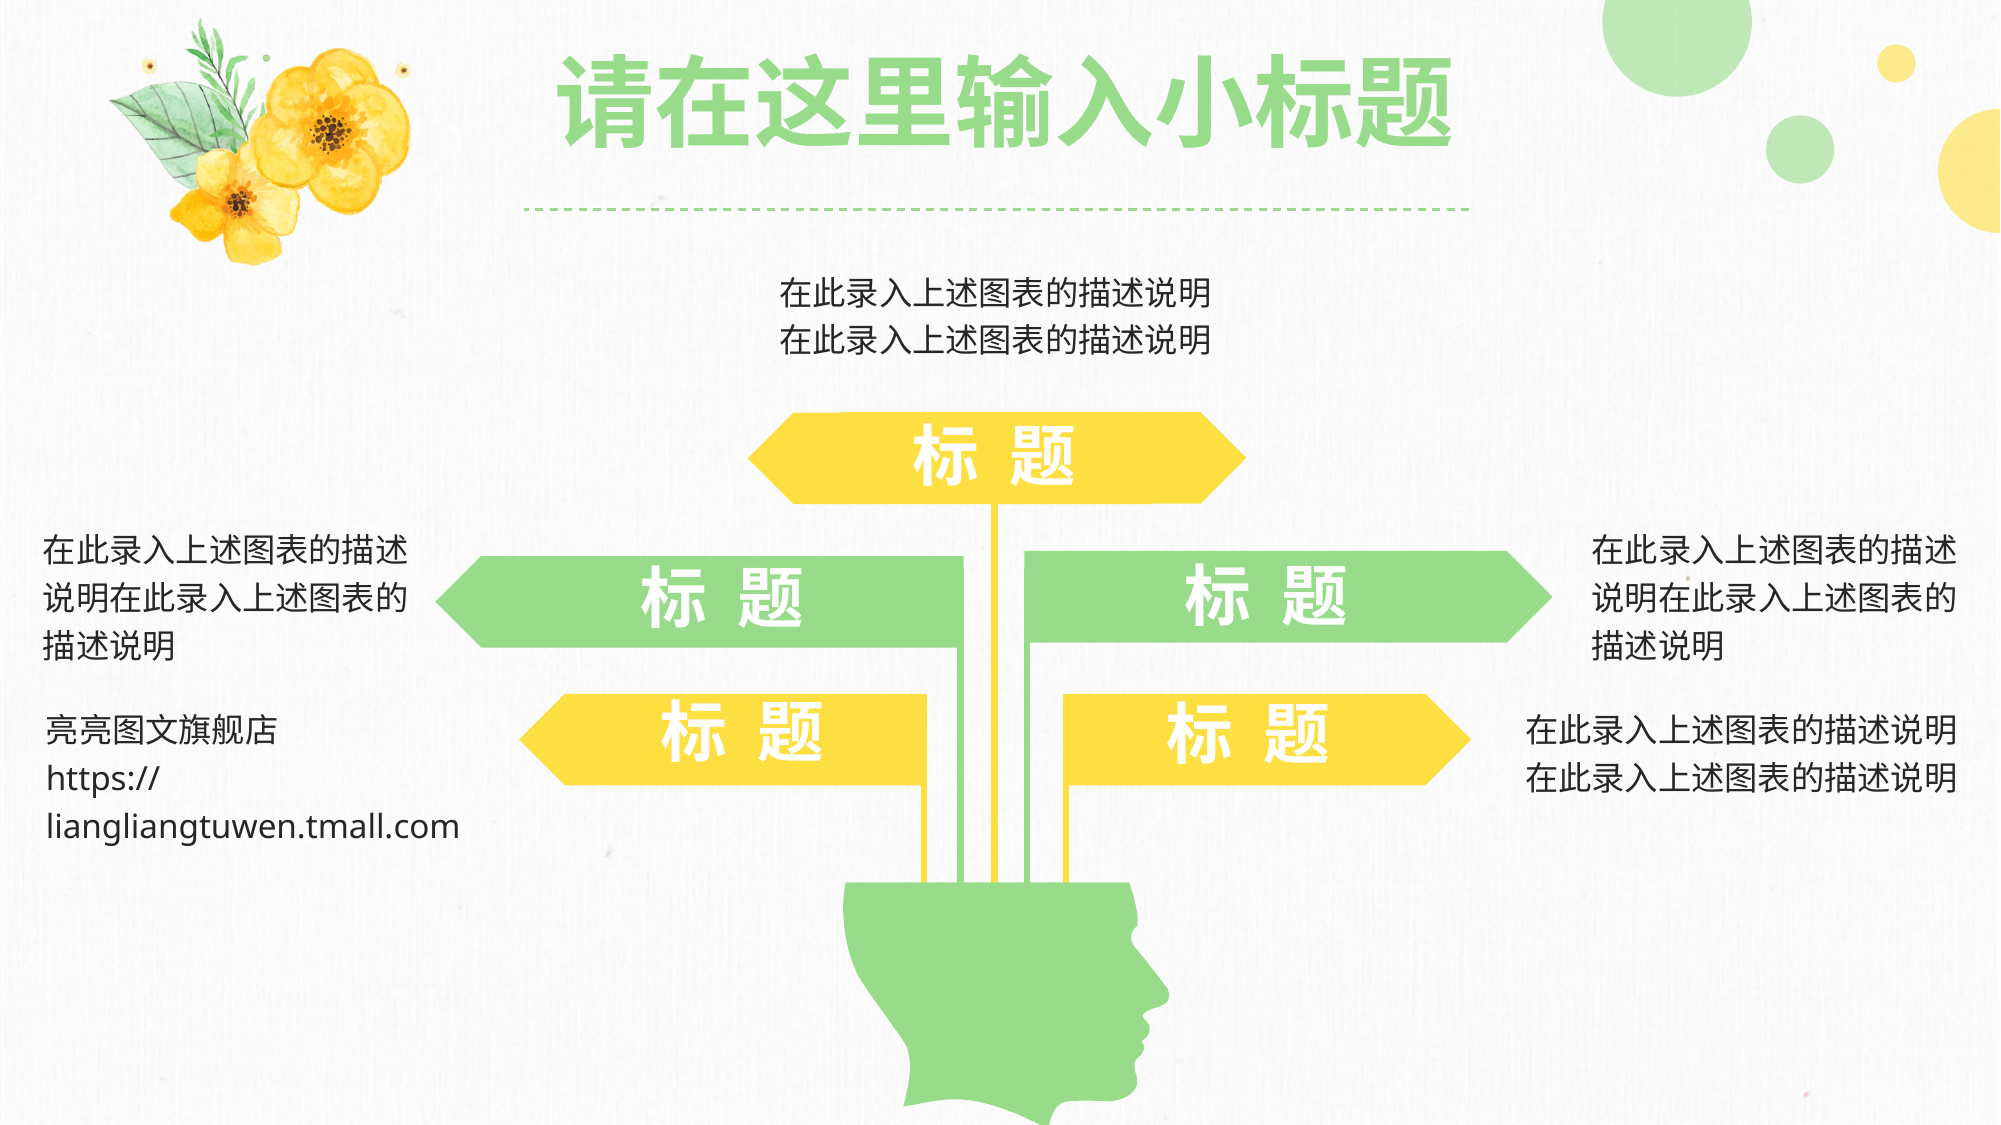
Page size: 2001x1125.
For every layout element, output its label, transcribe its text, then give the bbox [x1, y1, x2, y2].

text_box 在此录入上述图表的描述说明在此录入上述图表的描述说明 [764, 256, 1250, 367]
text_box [435, 548, 964, 648]
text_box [1024, 546, 1553, 643]
text_box 在此录入上述图表的描述说明在此录入上述图表的描述说明 [27, 513, 448, 673]
text_box [1601, 0, 1753, 98]
text_box [1876, 43, 1917, 84]
picture [0, 0, 2001, 1125]
text_box 请在这里输入小标题 [539, 31, 1470, 167]
text_box 亮亮图文旗舰店 https://liangliangtuwen.tmall.com [30, 693, 516, 853]
text_box 在此录入上述图表的描述说明在此录入上述图表的描述说明 [1576, 513, 1996, 673]
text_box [519, 682, 925, 786]
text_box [1066, 684, 1472, 786]
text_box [747, 406, 1247, 504]
text_box 在此录入上述图表的描述说明在此录入上述图表的描述说明 [1510, 693, 1996, 805]
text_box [924, 504, 1066, 1071]
text_box [843, 882, 1170, 1125]
text_box [1765, 114, 1836, 185]
text_box [1936, 107, 2000, 235]
